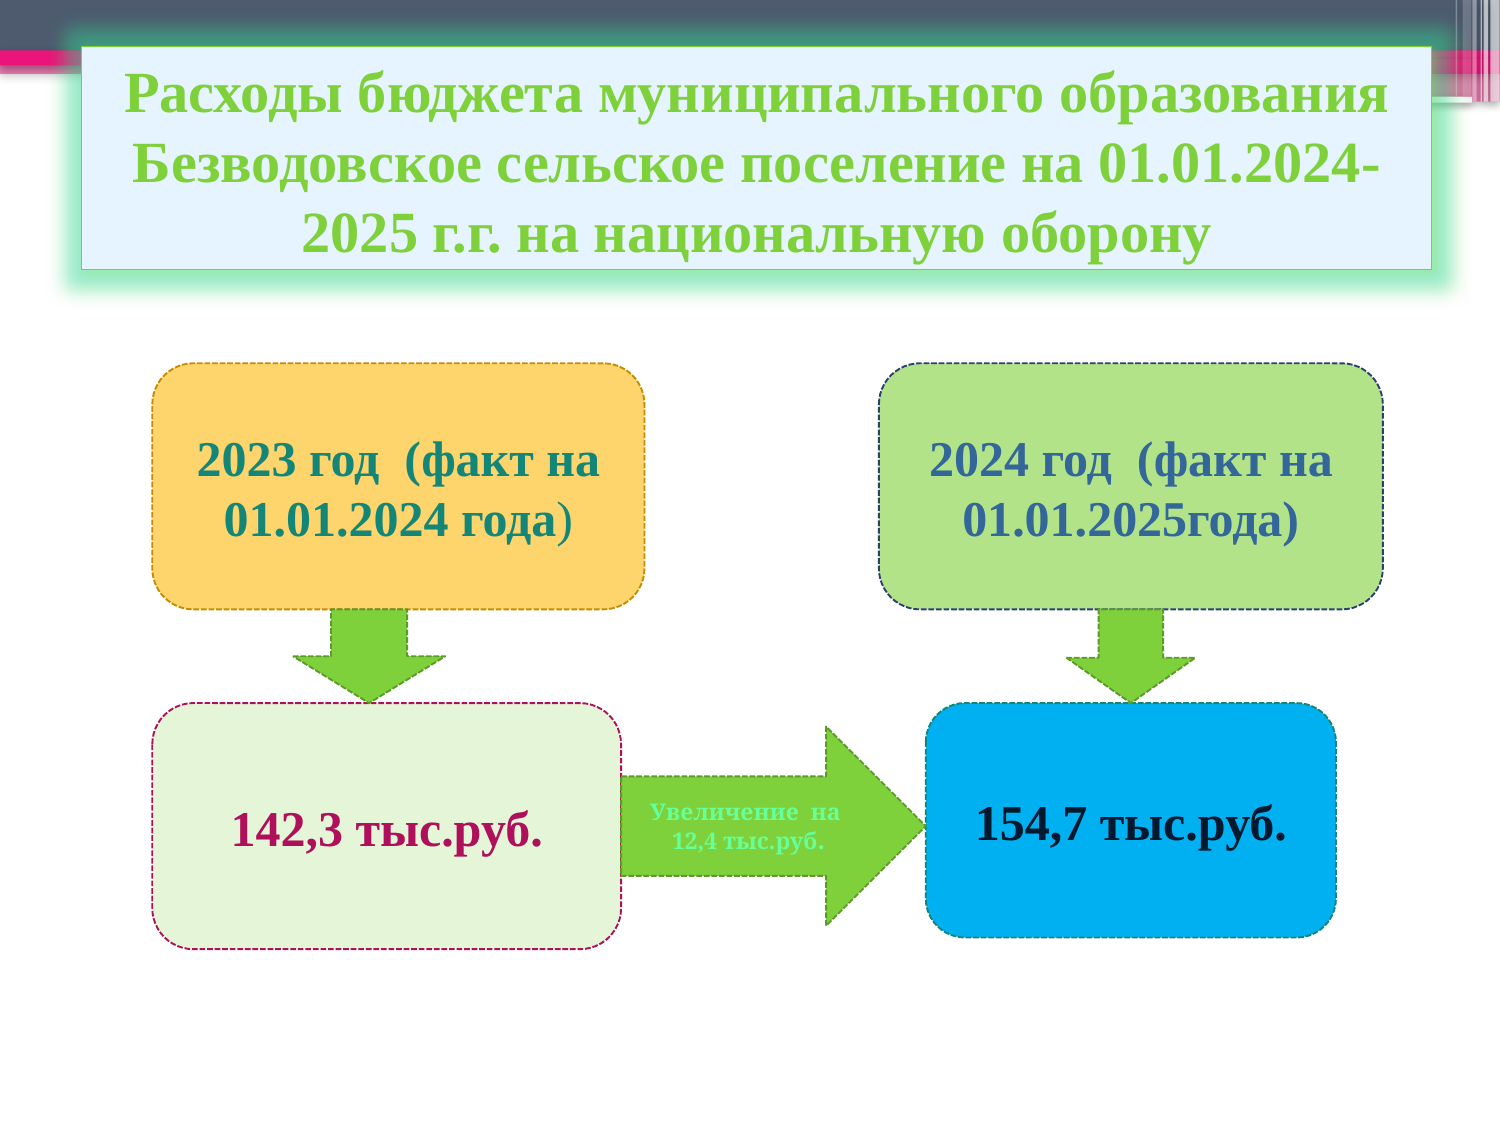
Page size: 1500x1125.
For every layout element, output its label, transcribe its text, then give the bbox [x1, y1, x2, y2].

text_box 2023 год (факт на 01.01.2024 года) [151, 362, 646, 611]
text_box 142,3 тыс.руб. [151, 702, 623, 951]
text_box 2024 год (факт на 01.01.2025года) [877, 362, 1384, 611]
text_box Расходы бюджета муниципального образования Безводовское сельское поселение на 01.01.2024-2025 г.г. на национальную оборону [81, 46, 1432, 270]
text_box [1065, 608, 1196, 704]
text_box Увеличение на 12,4 тыс.руб. [620, 725, 927, 926]
text_box 154,7 тыс.руб. [924, 702, 1337, 939]
text_box [292, 608, 447, 704]
